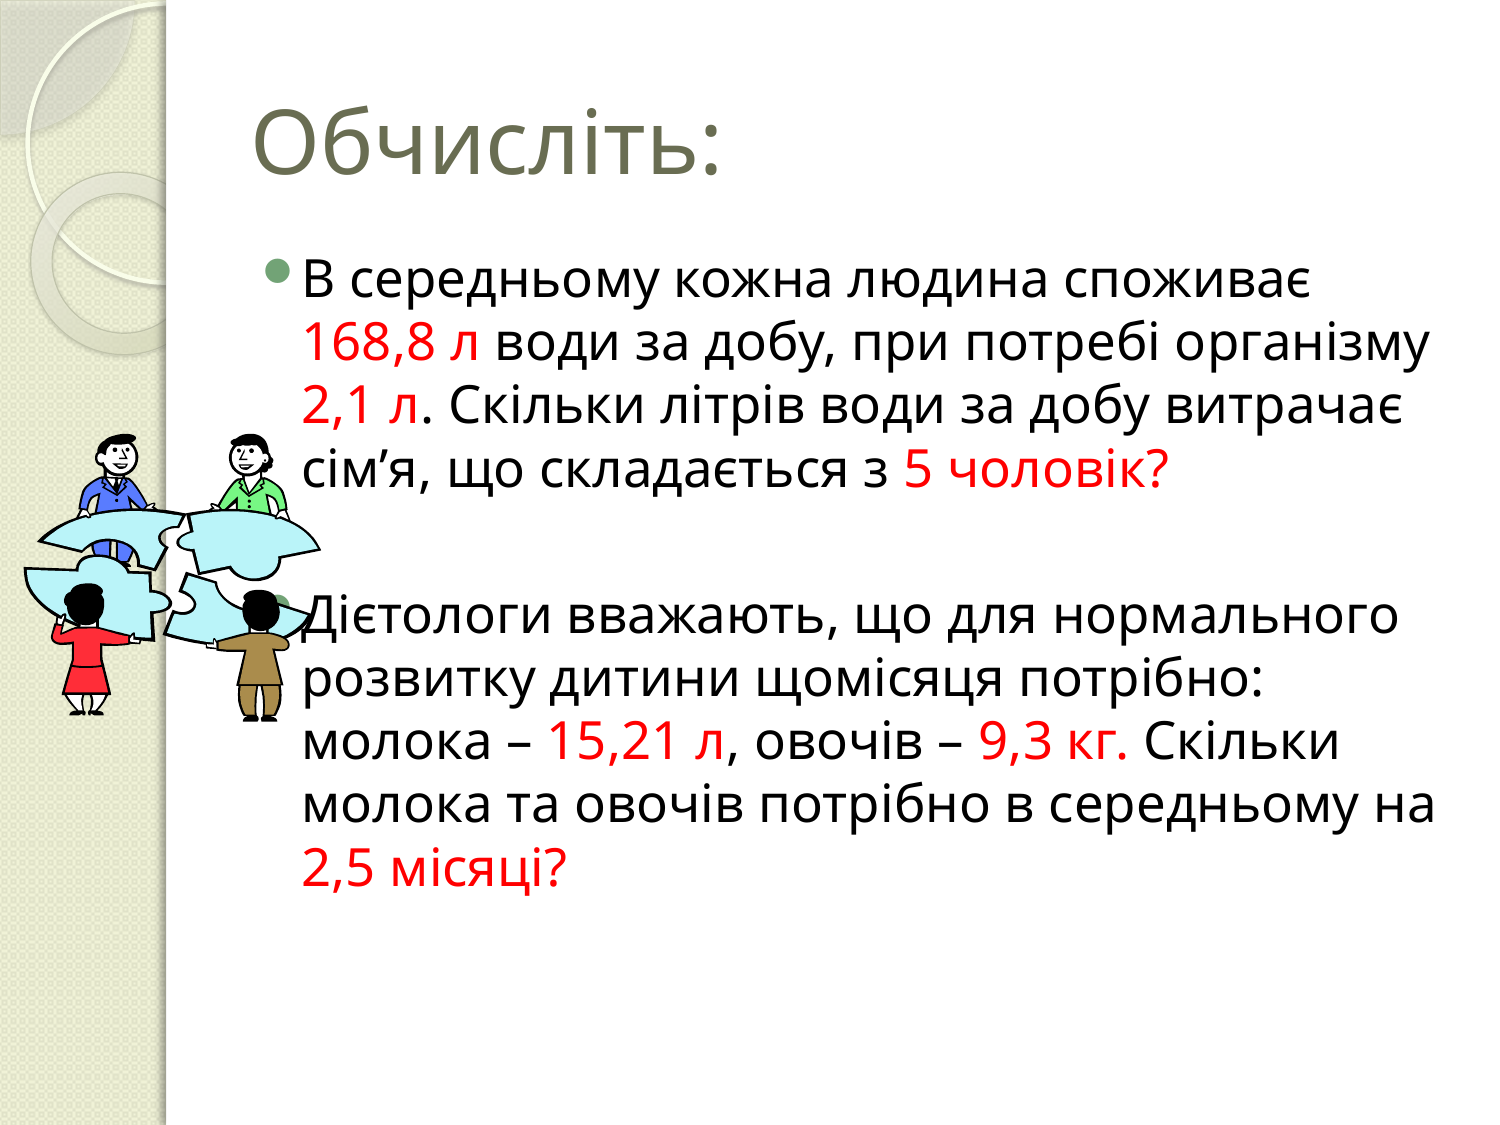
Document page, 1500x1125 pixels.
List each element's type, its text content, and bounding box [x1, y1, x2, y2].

list В середньому кожна людина споживає 168,8 л води за добу, при потребі організму 2,1 л. Скільки літрів води за добу витрачає сім’я, що складається з 5 чоловік? Дієтологи вважають, що для нормального розвитку дитини щомісяця потрібно: молока – 15,21 л, овочів – 9,3 кг. Скільки молока та овочів потрібно в середньому на 2,5 місяці? [235, 237, 1466, 1025]
picture [23, 433, 322, 722]
title Обчисліть: [235, 45, 1466, 233]
